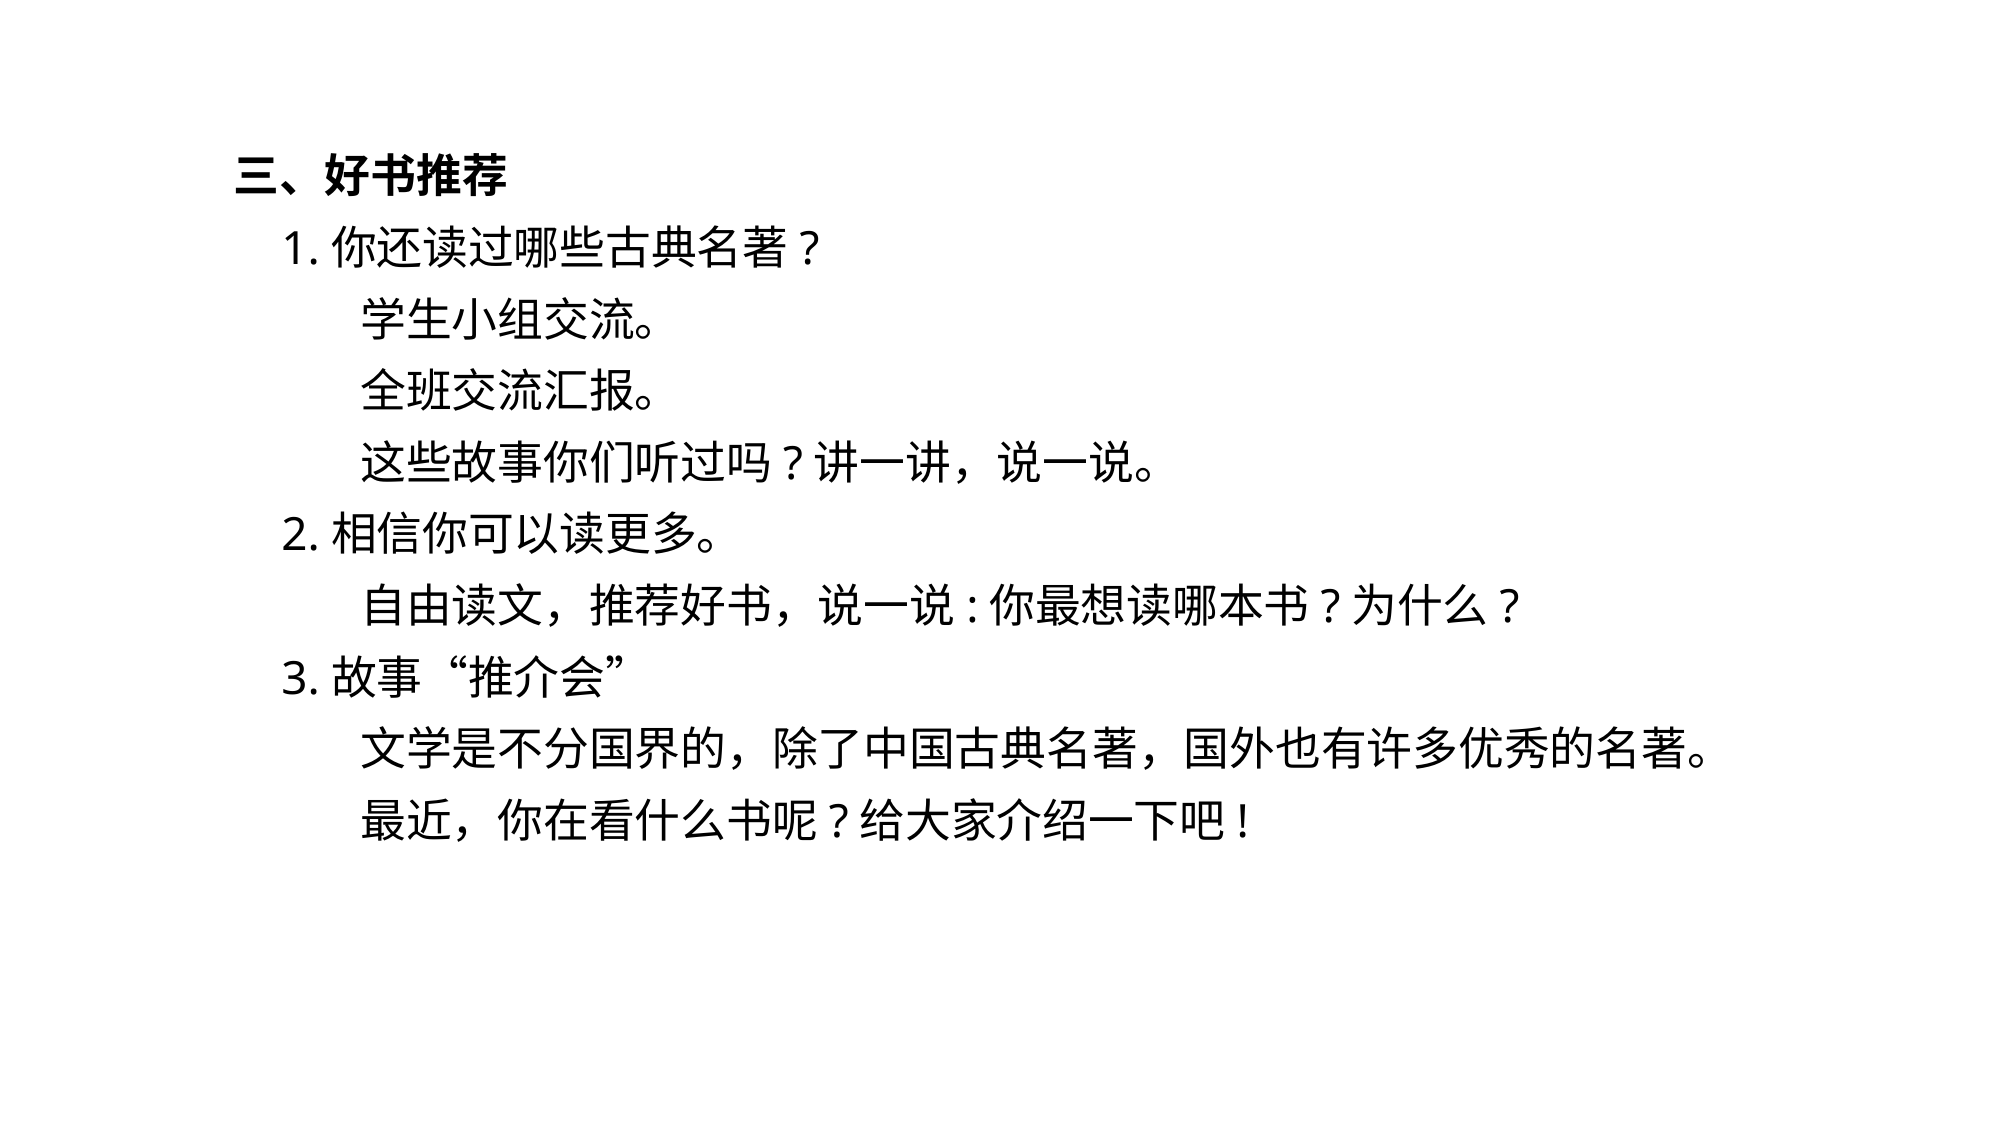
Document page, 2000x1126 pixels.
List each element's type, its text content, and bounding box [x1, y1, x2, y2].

list 三、好书推荐 1.你还读过哪些古典名著? 学生小组交流。 全班交流汇报。 这些故事你们听过吗?讲一讲，说一说。 2.相信你可以读更多。 自由读文，推荐好书，说一说:你最想读哪本书?为什么? 3.故事“推介会” 文学是不分国界的，除了中国古典名著，国外也有许多优秀的名著。 最近，你在看什么书呢?给大家介绍一下吧! [215, 130, 1793, 1044]
